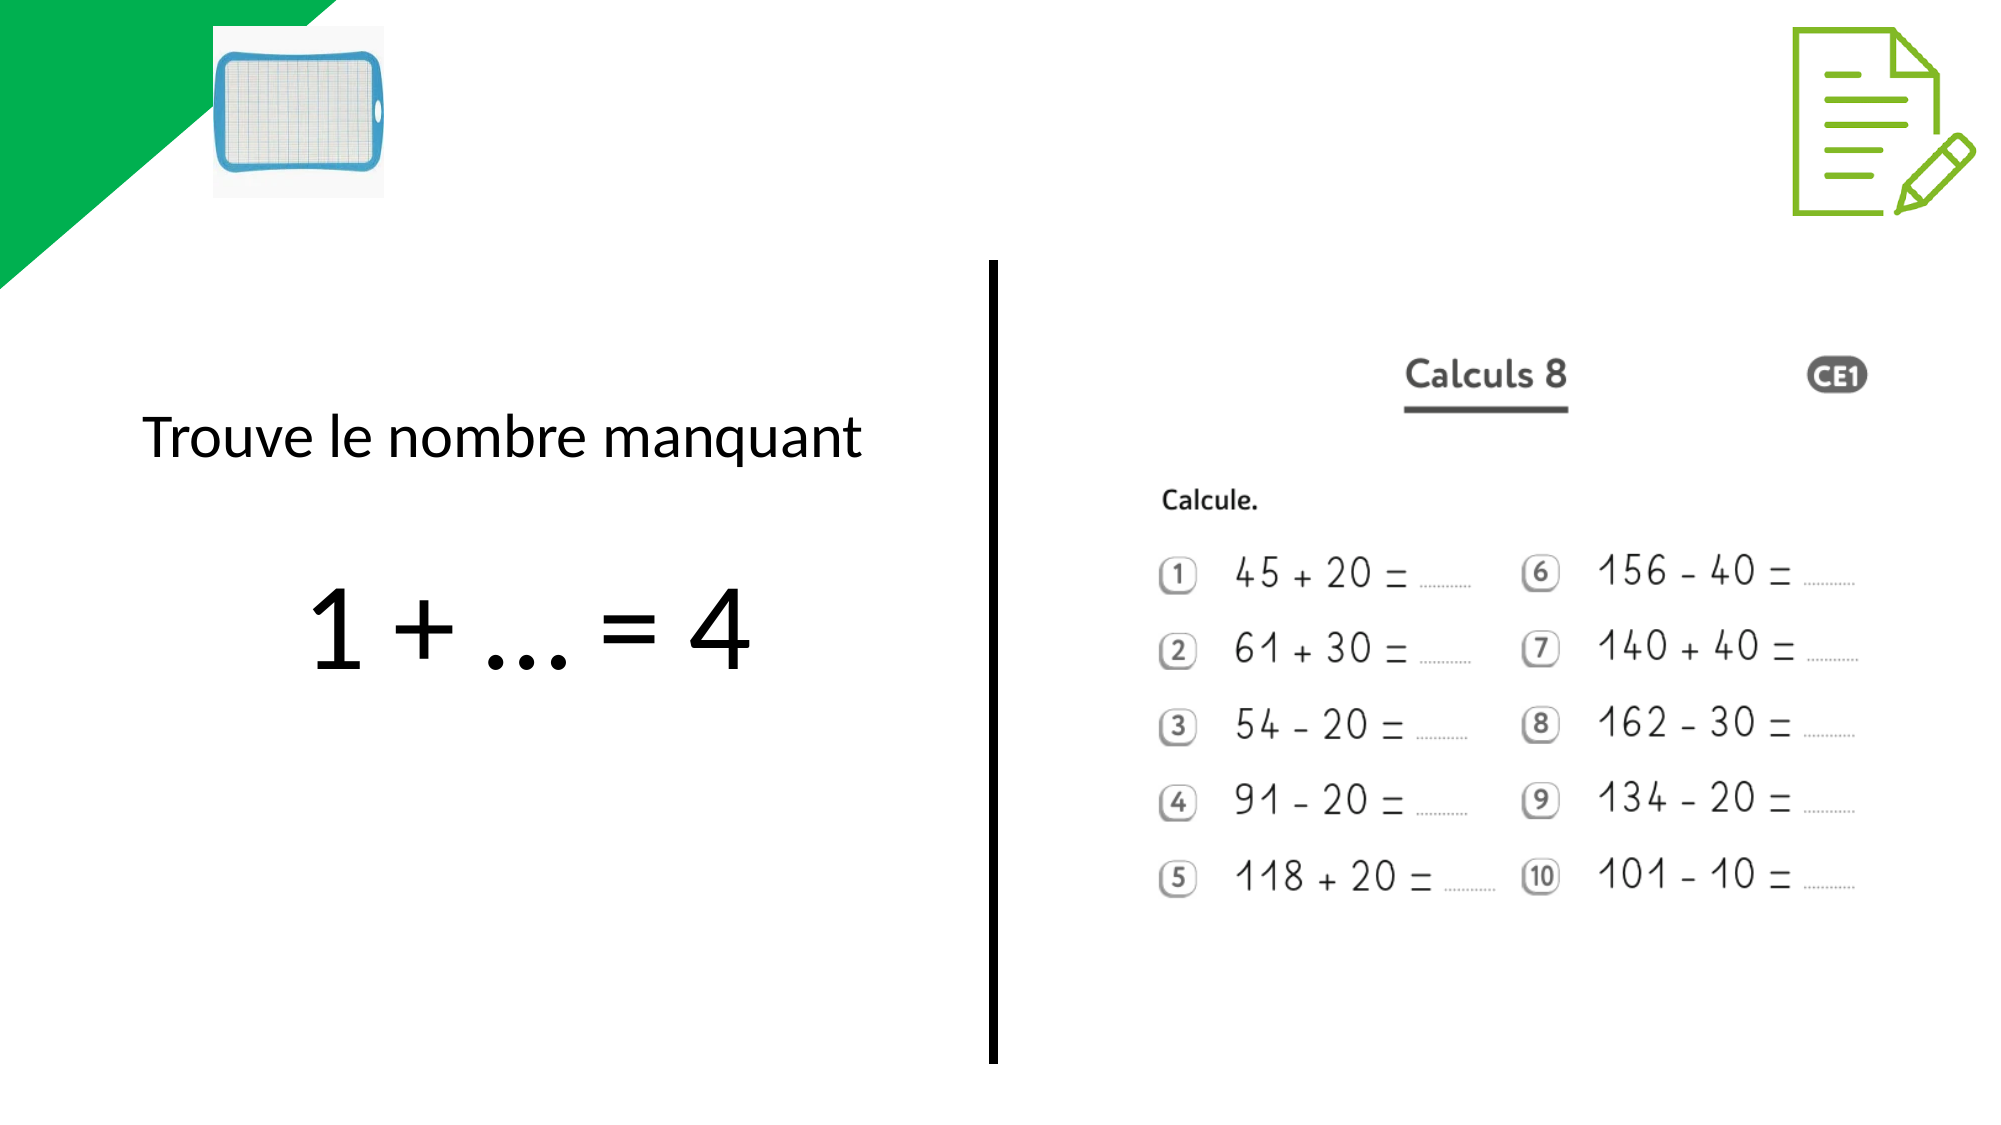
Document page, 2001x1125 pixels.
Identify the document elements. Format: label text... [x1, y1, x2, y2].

text_box Trouve le nombre manquant 1 + … = 4 [128, 387, 927, 702]
text_box [0, 0, 337, 290]
picture [1790, 27, 1978, 216]
picture [1085, 332, 1903, 929]
picture [213, 26, 384, 198]
